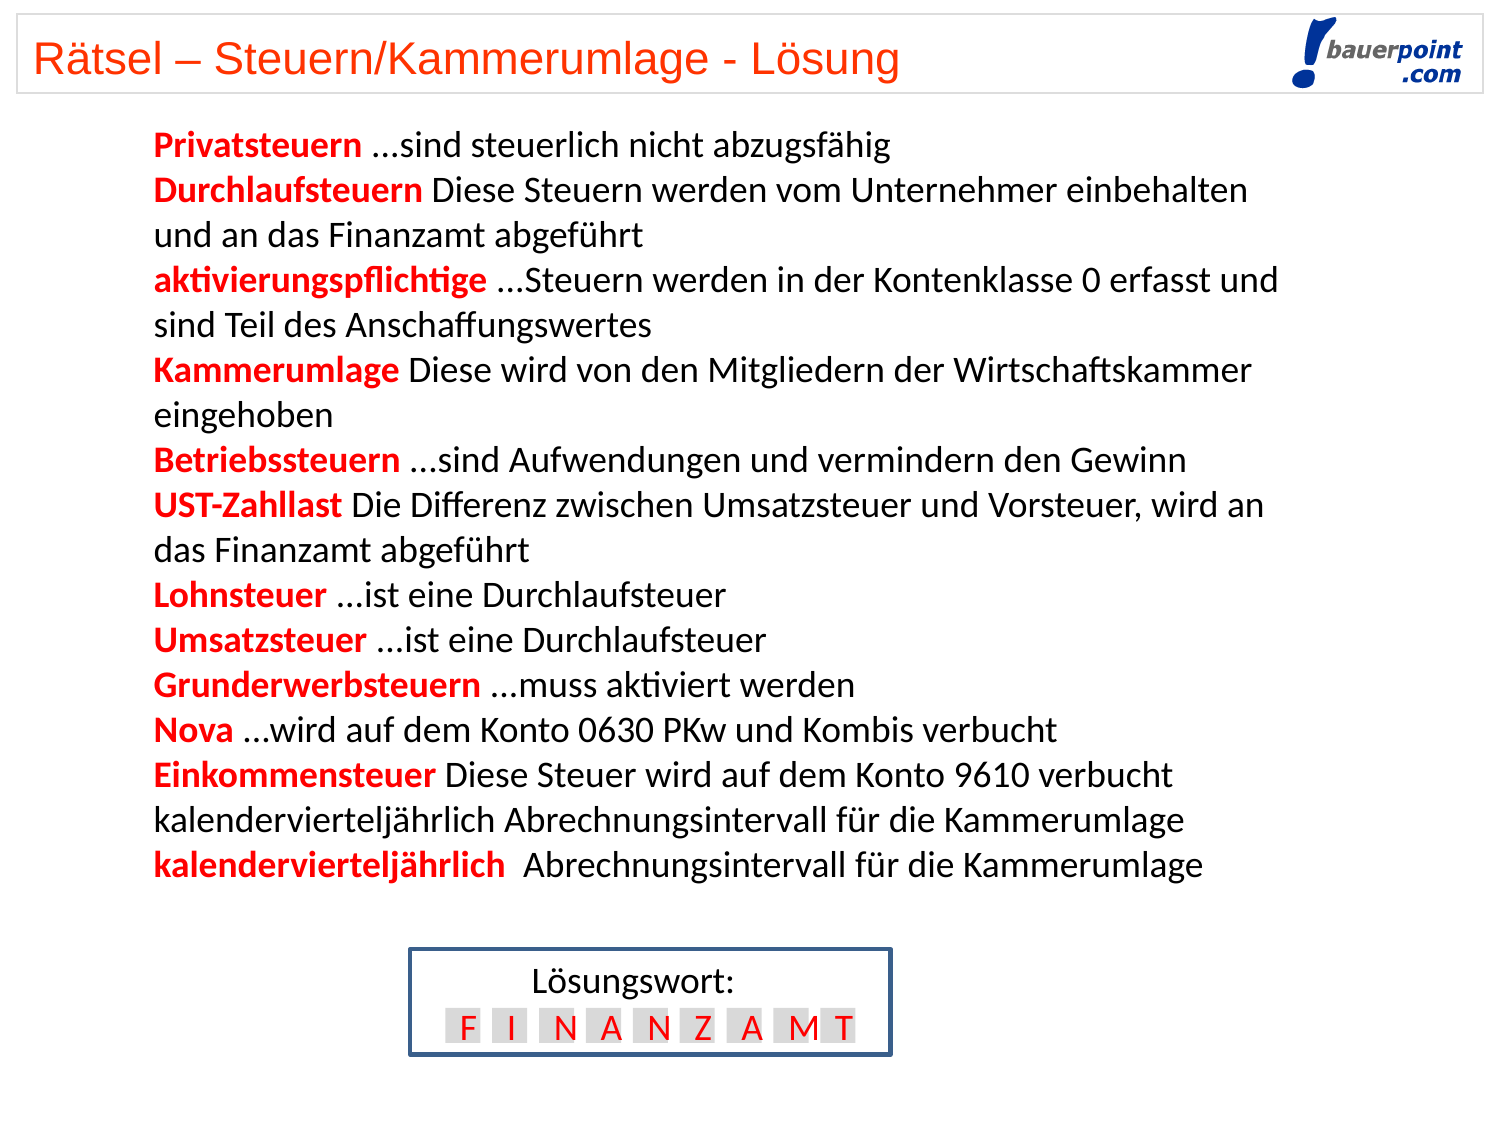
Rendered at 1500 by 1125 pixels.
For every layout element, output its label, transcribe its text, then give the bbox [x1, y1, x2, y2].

picture [1292, 17, 1475, 89]
text_box [408, 947, 893, 1057]
text_box [16, 14, 1484, 94]
text_box Privatsteuern ...sind steuerlich nicht abzugsfähig Durchlaufsteuern Diese Steuern werden vom Unternehmer einbehalten und an das Finanzamt abgeführt aktivierungspflichtige ...Steuern werden in der Kontenklasse 0 erfasst und sind Teil des Anschaffungswertes Kammerumlage Diese wird von den Mitgliedern der Wirtschaftskammer eingehoben Betriebssteuern ...sind Aufwendungen und vermindern den Gewinn UST-Zahllast Die Differenz zwischen Umsatzsteuer und Vorsteuer, wird an das Finanzamt abgeführt Lohnsteuer ...ist eine Durchlaufsteuer Umsatzsteuer ...ist eine Durchlaufsteuer Grunderwerbsteuern ...muss aktiviert werden Nova ...wird auf dem Konto 0630 PKw und Kombis verbucht Einkommensteuer Diese Steuer wird auf dem Konto 9610 verbucht kalendervierteljährlich Abrechnungsintervall für die Kammerumlage kalendervierteljährlich Abrechnungsintervall für die Kammerumlage [138, 112, 1311, 937]
